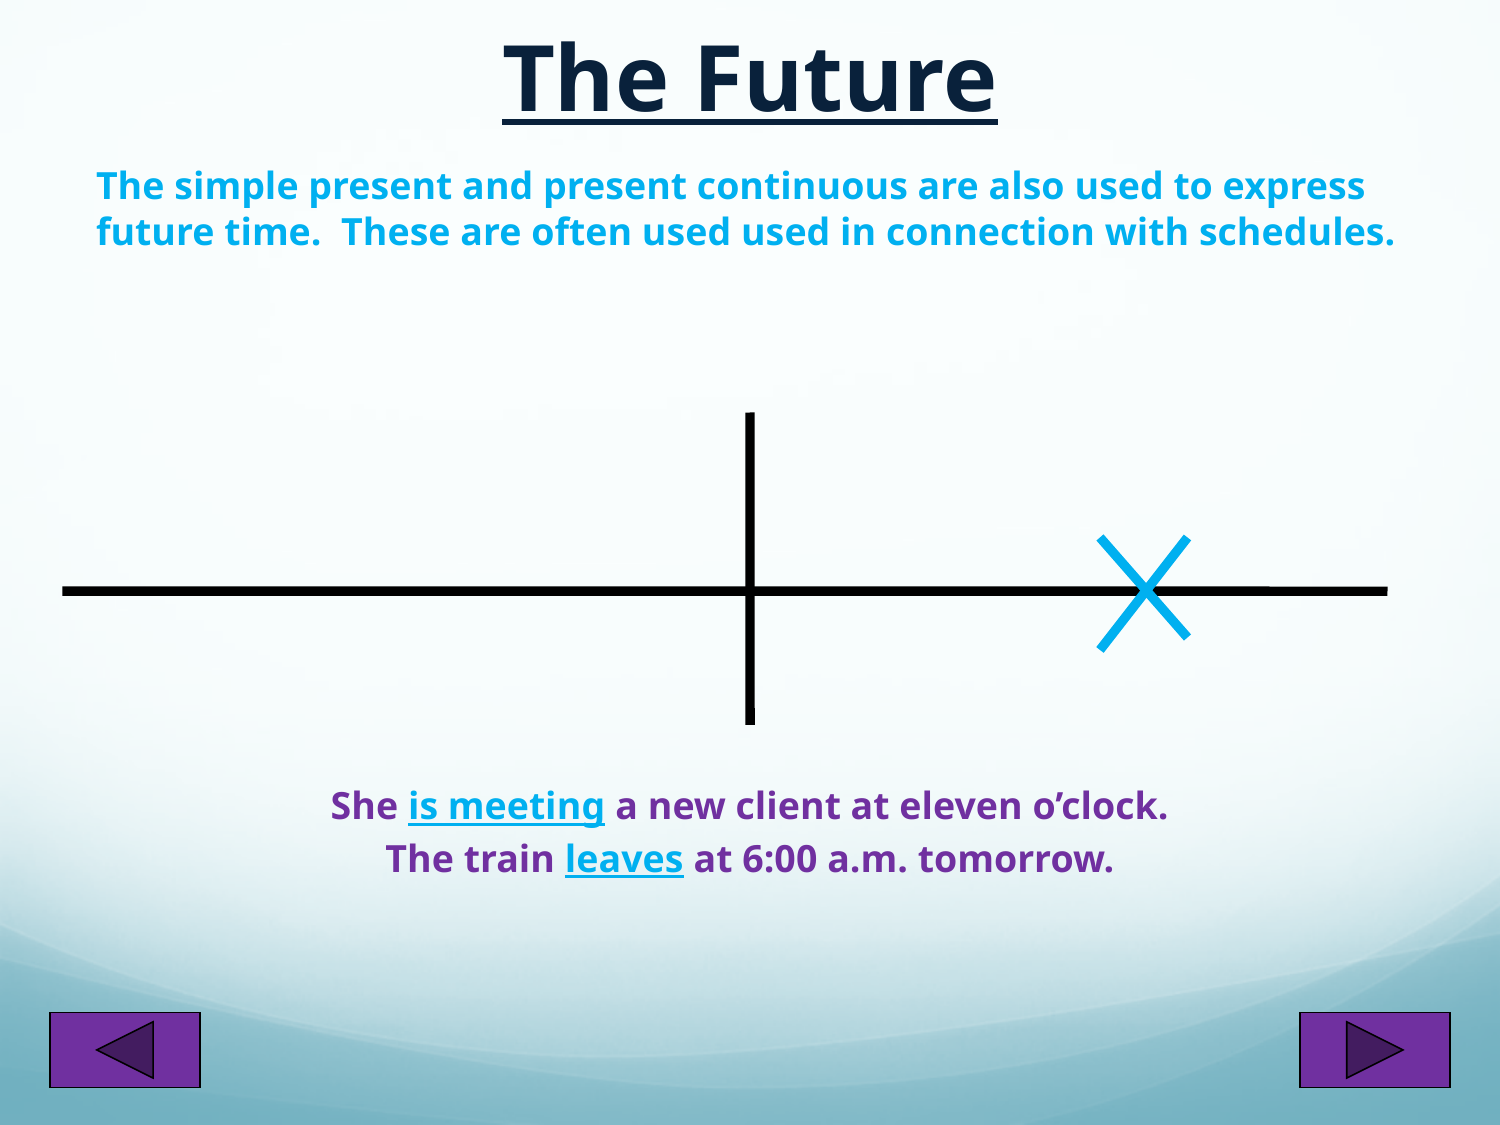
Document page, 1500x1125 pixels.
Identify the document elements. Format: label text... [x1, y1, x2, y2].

text_box [49, 1012, 200, 1088]
text_box [1299, 1012, 1450, 1088]
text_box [1099, 536, 1188, 651]
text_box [61, 411, 1388, 726]
text_box The Future [12, 12, 1488, 138]
text_box She is meeting a new client at eleven o’clock. The train leaves at 6:00 a.m. tomorrow. [0, 774, 1500, 925]
text_box The simple present and present continuous are also used to express future time. These are often used used in connection with schedules. [24, 149, 1450, 413]
